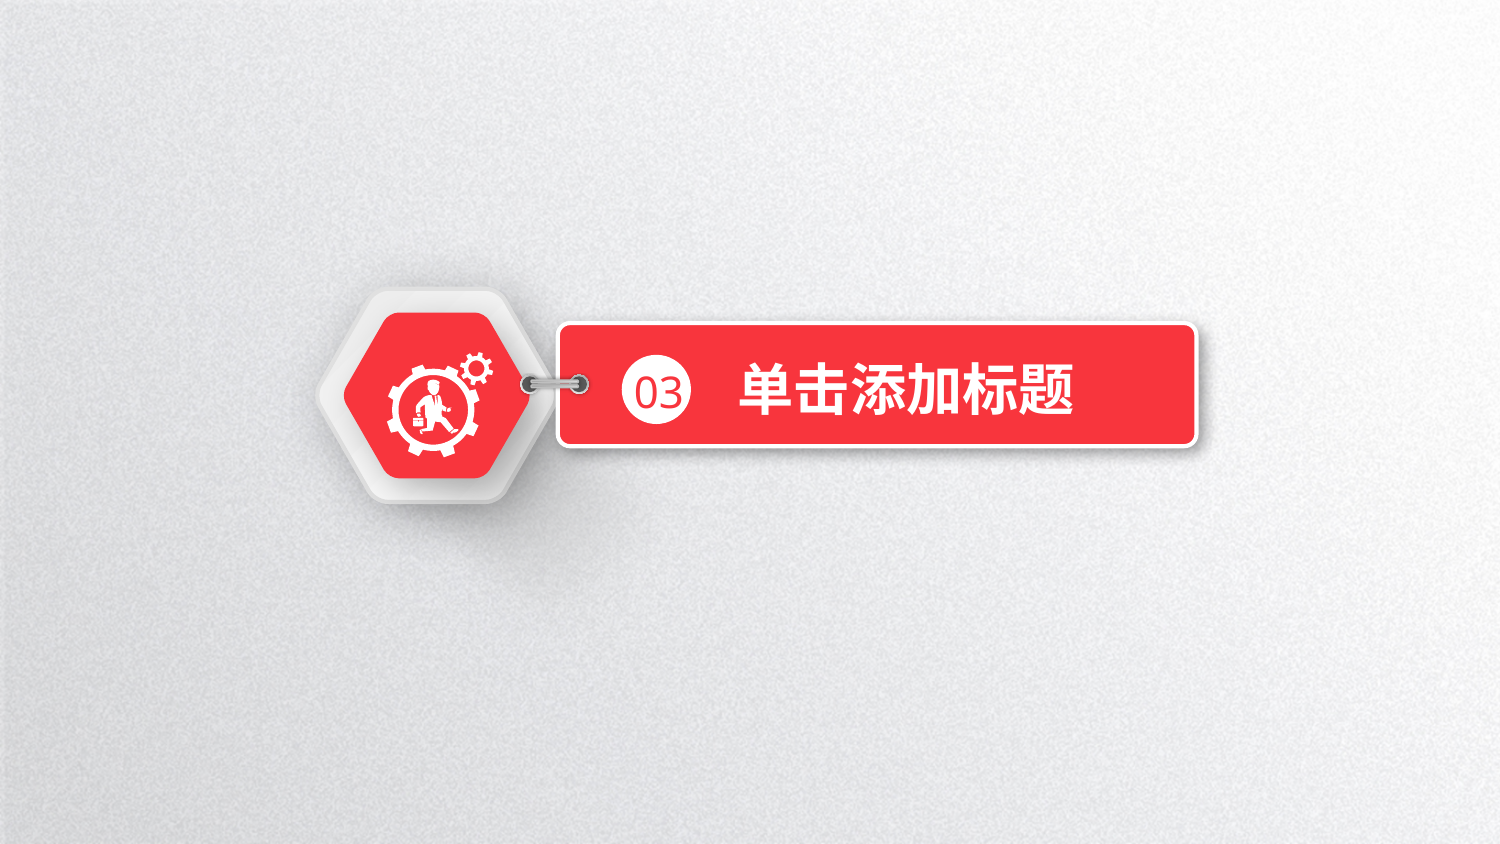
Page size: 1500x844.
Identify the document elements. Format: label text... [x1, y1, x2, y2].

text_box 单击添加标题 [690, 346, 1122, 430]
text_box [569, 374, 589, 394]
picture [0, 0, 1500, 844]
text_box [316, 256, 657, 681]
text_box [531, 379, 579, 388]
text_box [618, 354, 699, 426]
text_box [520, 374, 540, 394]
text_box [657, 321, 1198, 448]
